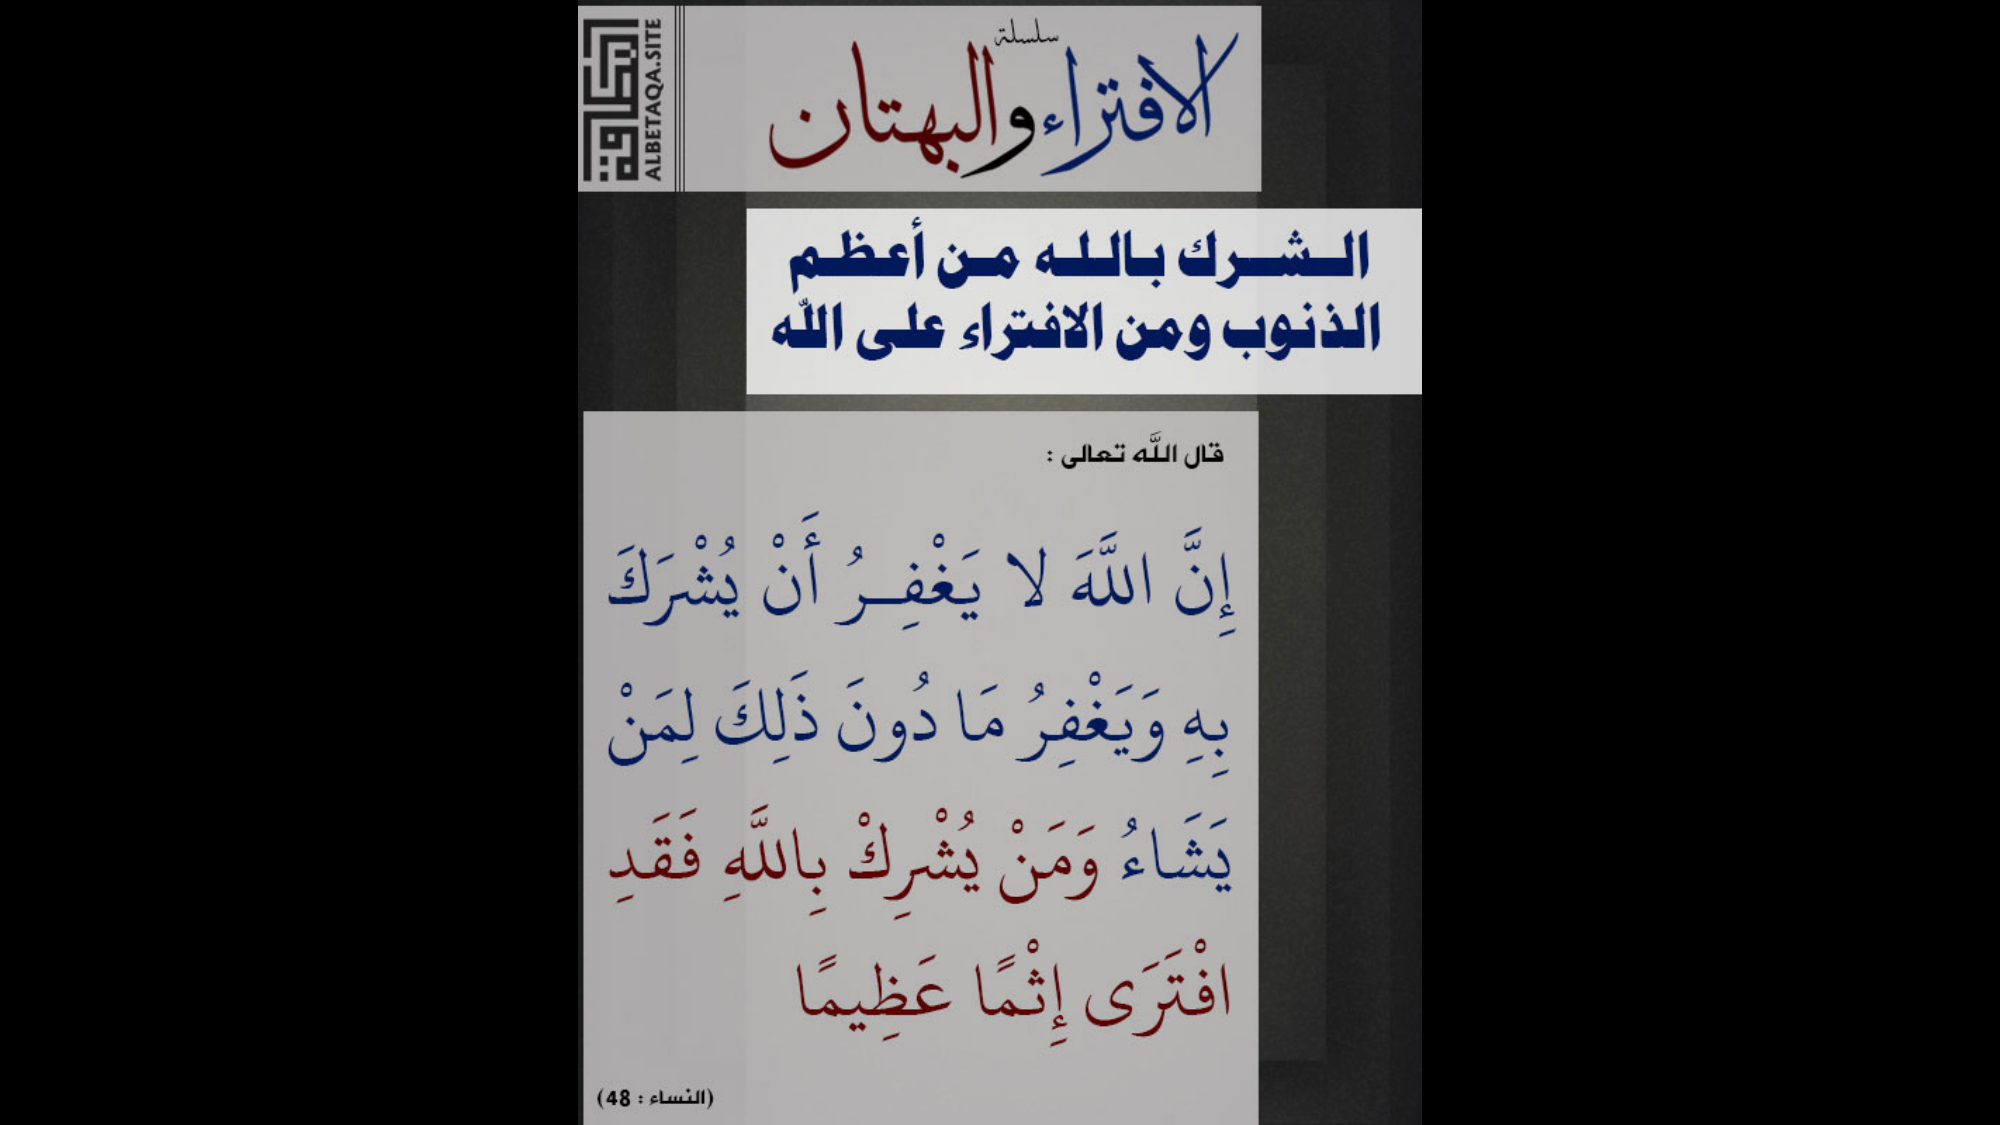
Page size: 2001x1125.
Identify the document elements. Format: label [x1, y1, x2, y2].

picture [578, 0, 1422, 1125]
